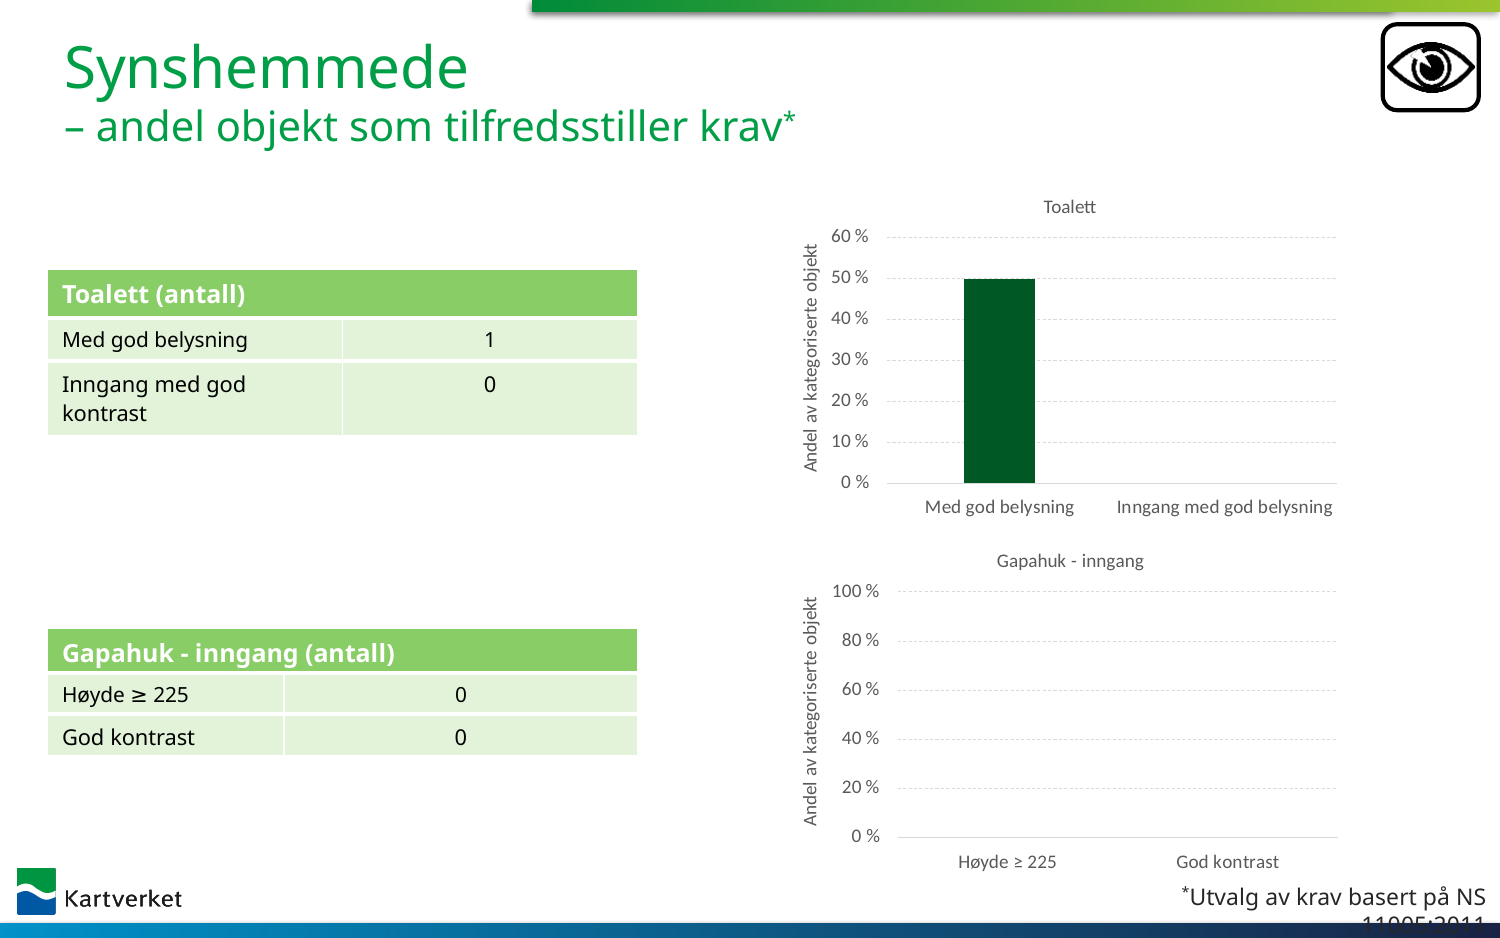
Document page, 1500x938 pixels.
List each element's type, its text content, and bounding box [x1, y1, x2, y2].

picture [791, 187, 1348, 526]
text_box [1382, 24, 1480, 111]
text_box Synshemmede – andel objekt som tilfredsstiller krav* [49, 24, 1431, 158]
table_header Gapahuk - inngang (antall) [48, 629, 637, 671]
table_cell Med god belysning [48, 320, 342, 359]
table_cell Høyde ≥ 225 [48, 675, 283, 712]
table_cell 1 [343, 320, 637, 359]
picture [791, 541, 1349, 880]
table_cell 0 [285, 675, 637, 712]
table_cell 0 [285, 716, 637, 755]
table_header Toalett (antall) [48, 270, 637, 316]
table_cell Inngang med god kontrast [48, 363, 342, 435]
text_box *Utvalg av krav basert på NS 11005:2011 [1068, 873, 1500, 938]
table_cell 0 [343, 363, 637, 435]
table_cell God kontrast [48, 716, 283, 755]
